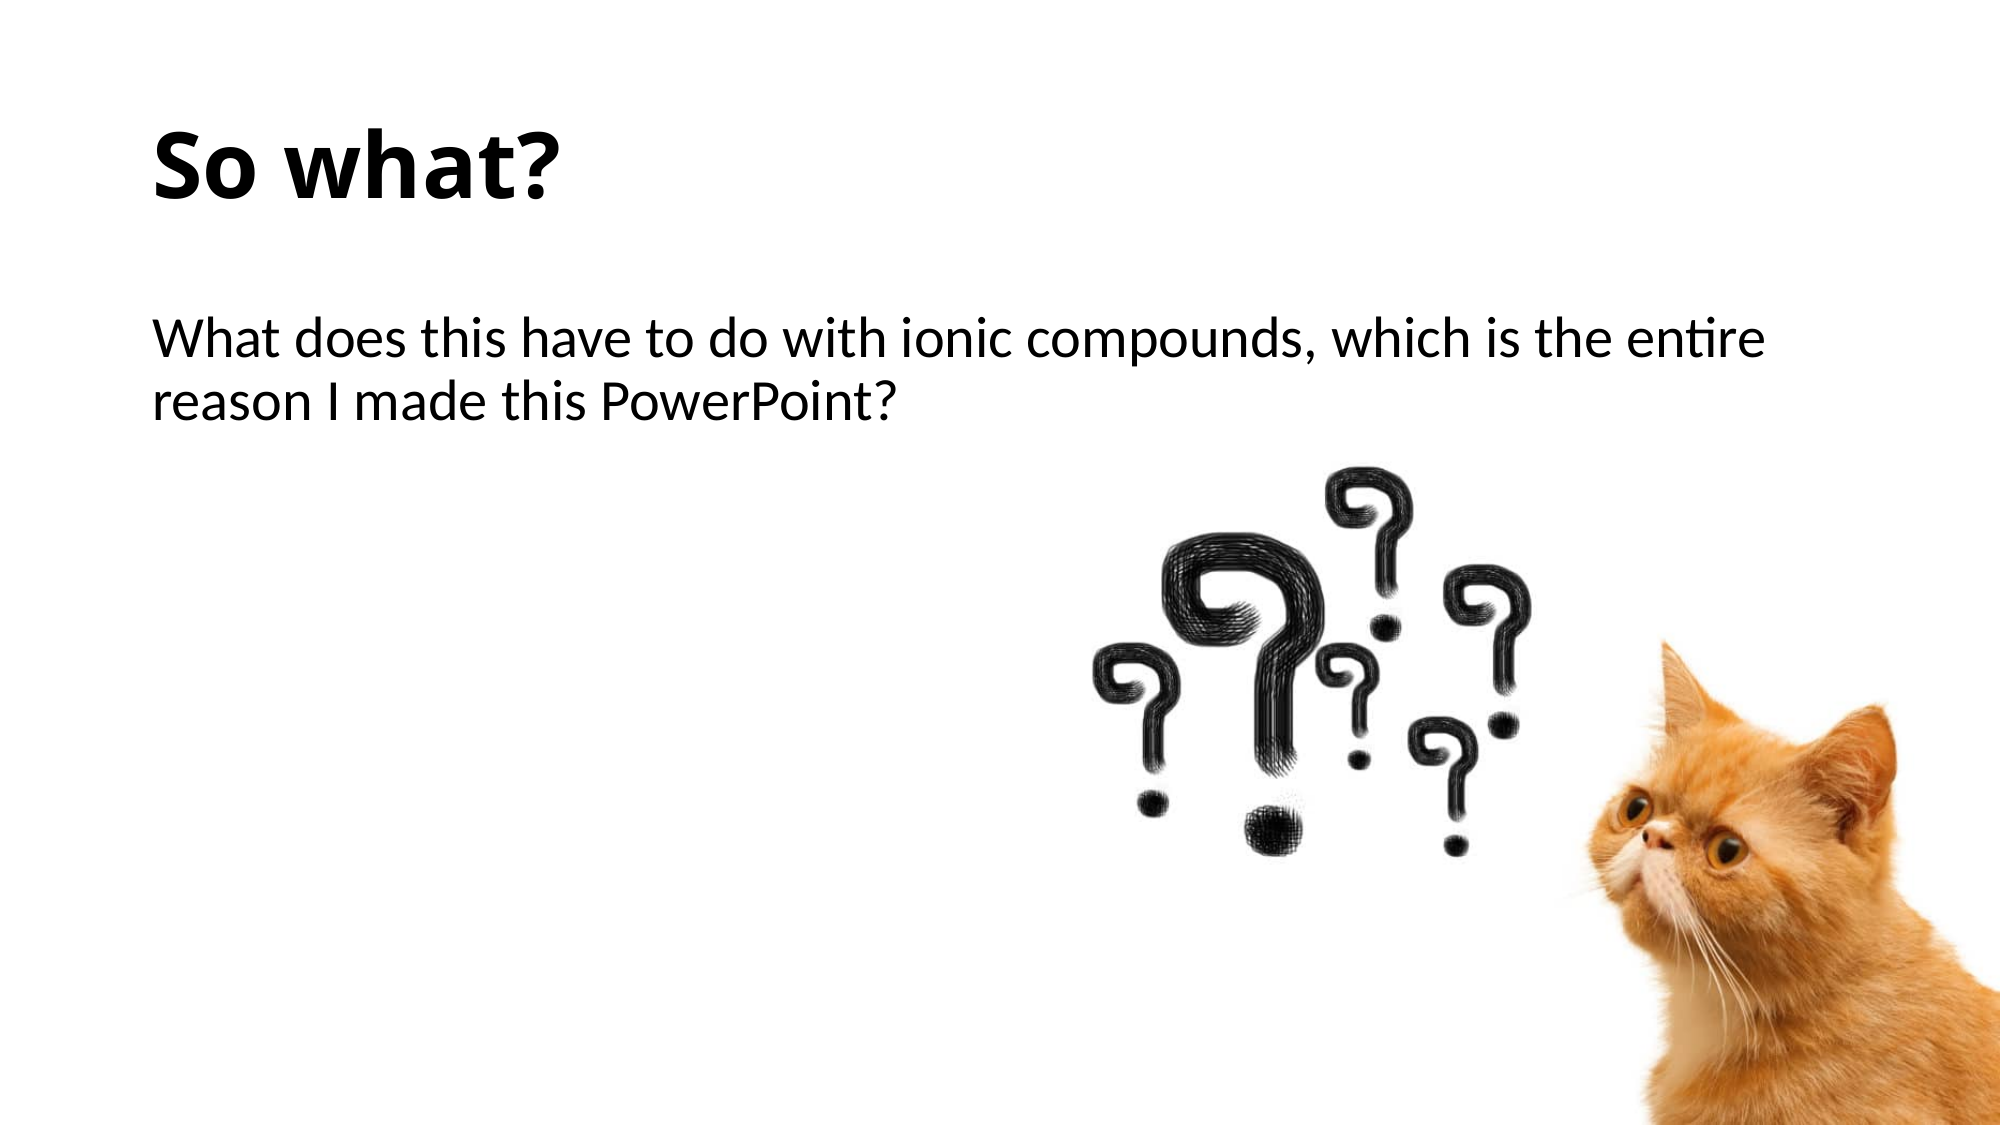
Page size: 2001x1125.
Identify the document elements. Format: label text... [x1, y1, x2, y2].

picture [903, 393, 2000, 1125]
title So what? [137, 59, 1863, 278]
list What does this have to do with ionic compounds, which is the entire reason I made this PowerPoint? [137, 299, 1863, 495]
